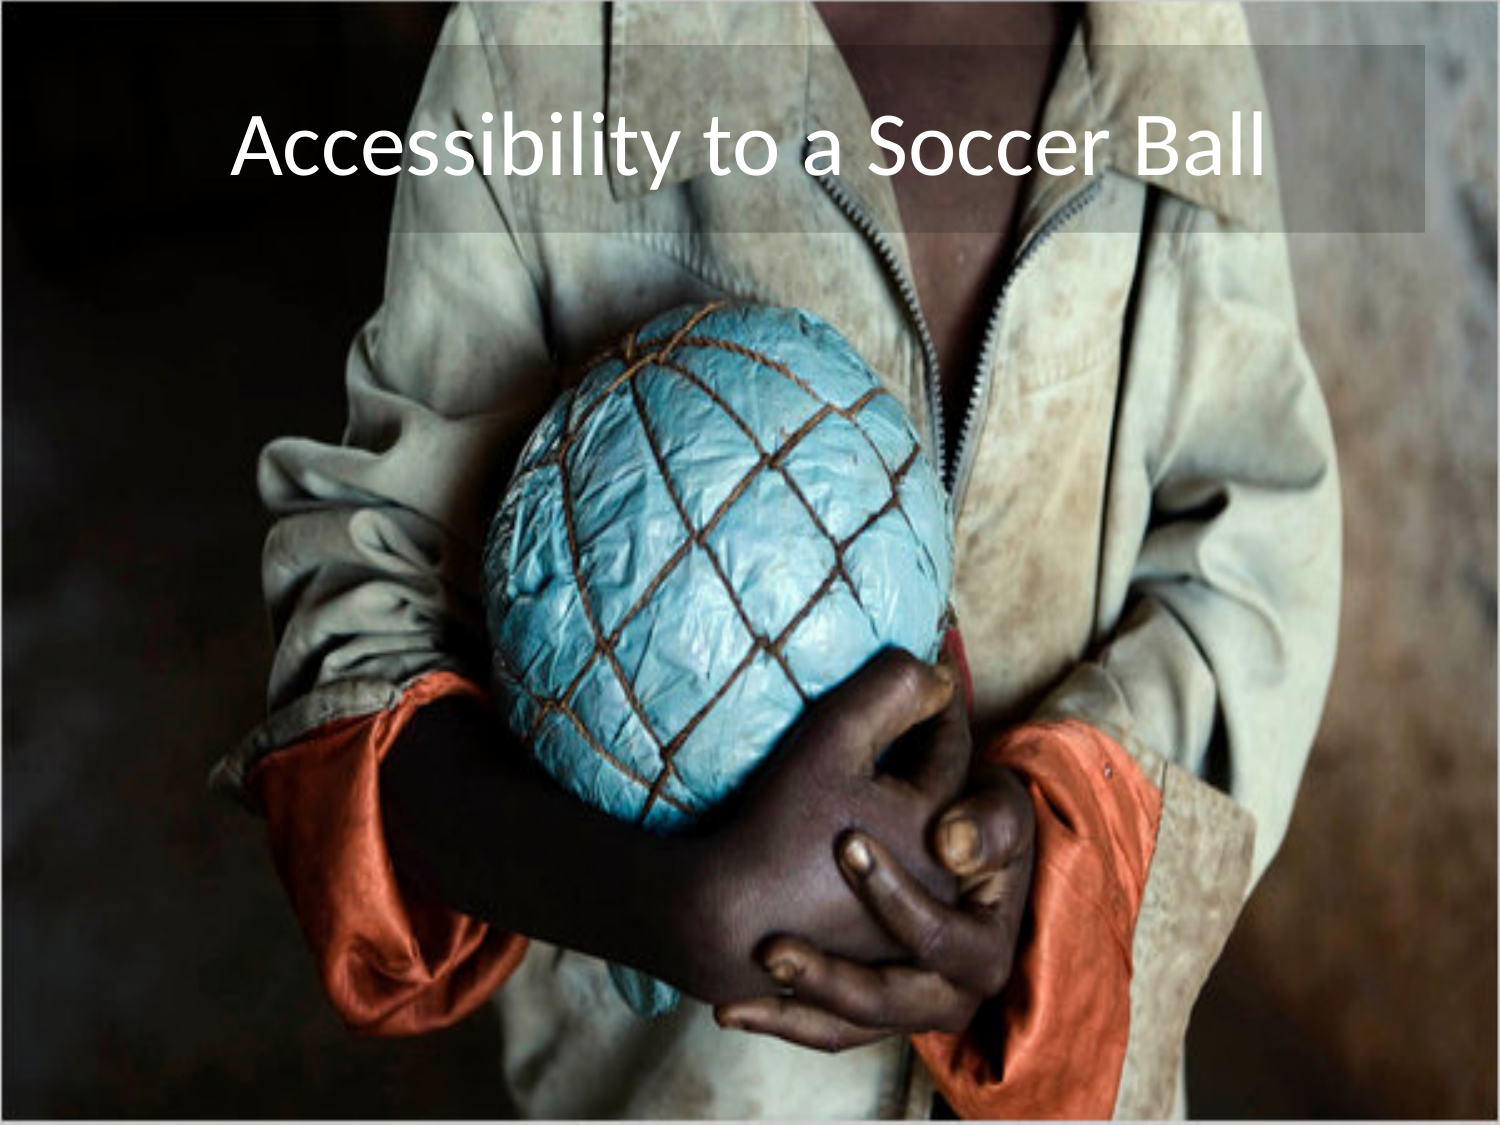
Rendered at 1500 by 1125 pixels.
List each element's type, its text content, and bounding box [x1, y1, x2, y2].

picture [0, 0, 1500, 1125]
title Accessibility to a Soccer Ball [75, 45, 1425, 233]
